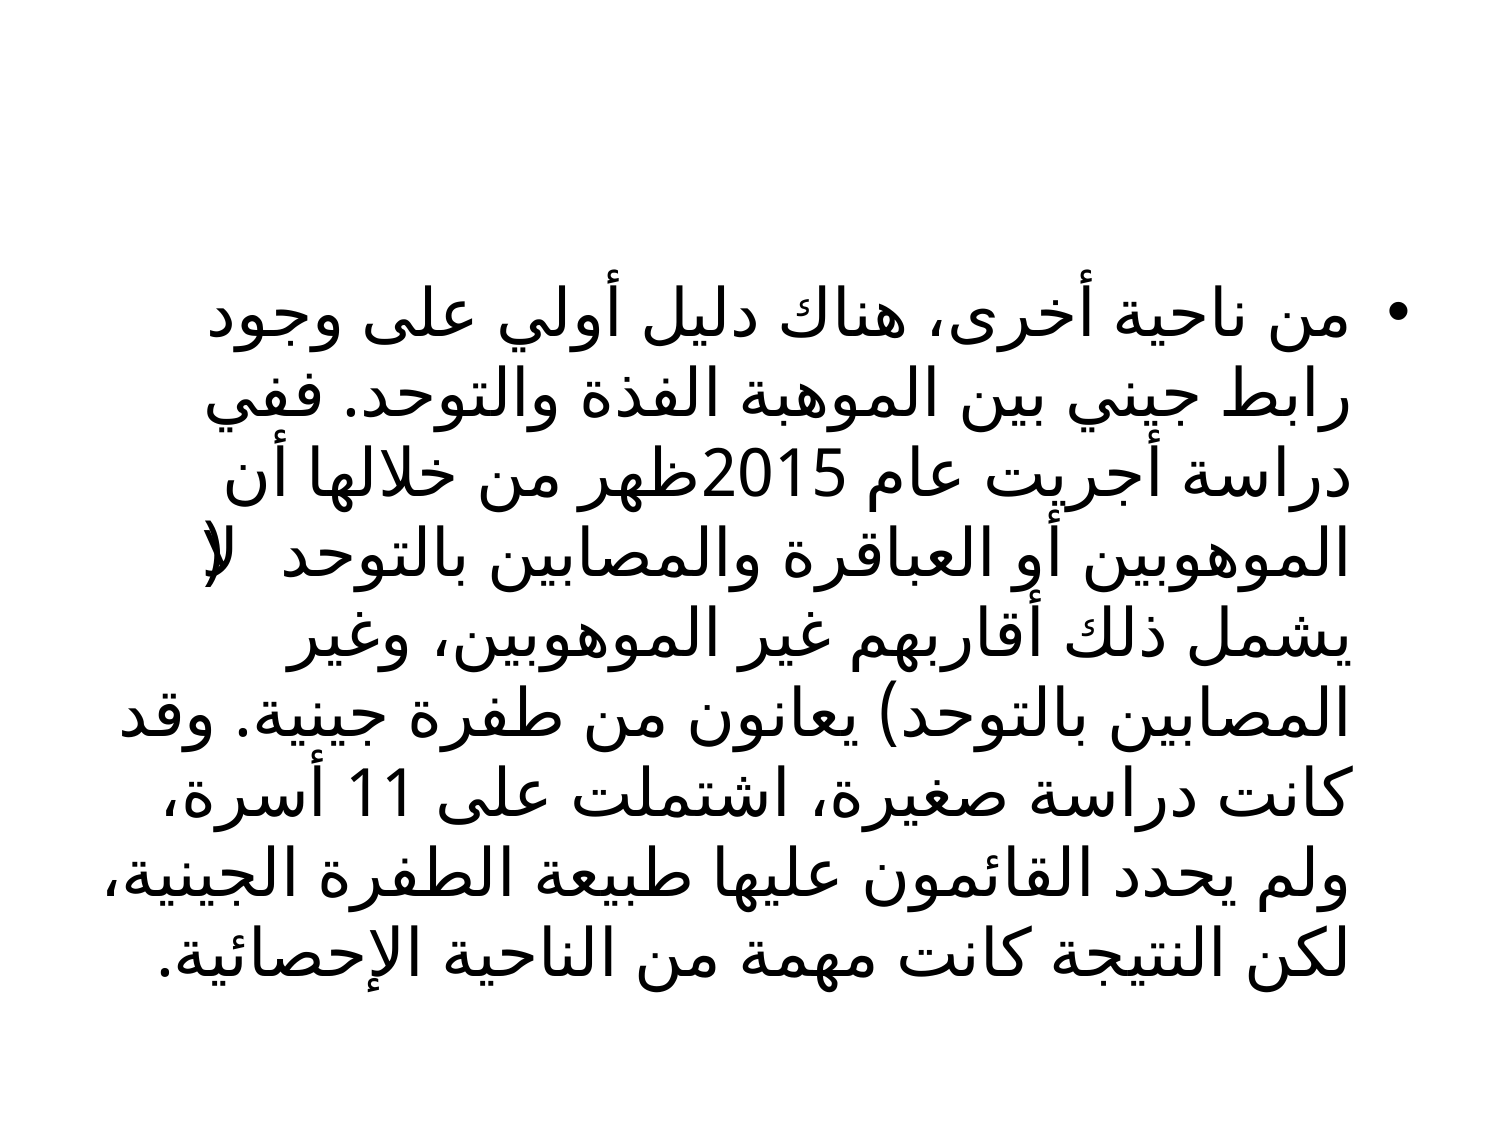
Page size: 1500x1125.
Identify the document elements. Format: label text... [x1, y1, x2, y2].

list من ناحية أخرى، هناك دليل أولي على وجود رابط جيني بين الموهبة الفذة والتوحد. ففي دراسة أجريت عام 2015ظهر من خلالها أن الموهوبين أو العباقرة والمصابين بالتوحد (لا يشمل ذلك أقاربهم غير الموهوبين، وغير المصابين بالتوحد) يعانون من طفرة جينية. وقد كانت دراسة صغيرة، اشتملت على 11 أسرة، ولم يحدد القائمون عليها طبيعة الطفرة الجينية، لكن النتيجة كانت مهمة من الناحية الإحصائية. [75, 262, 1425, 1005]
